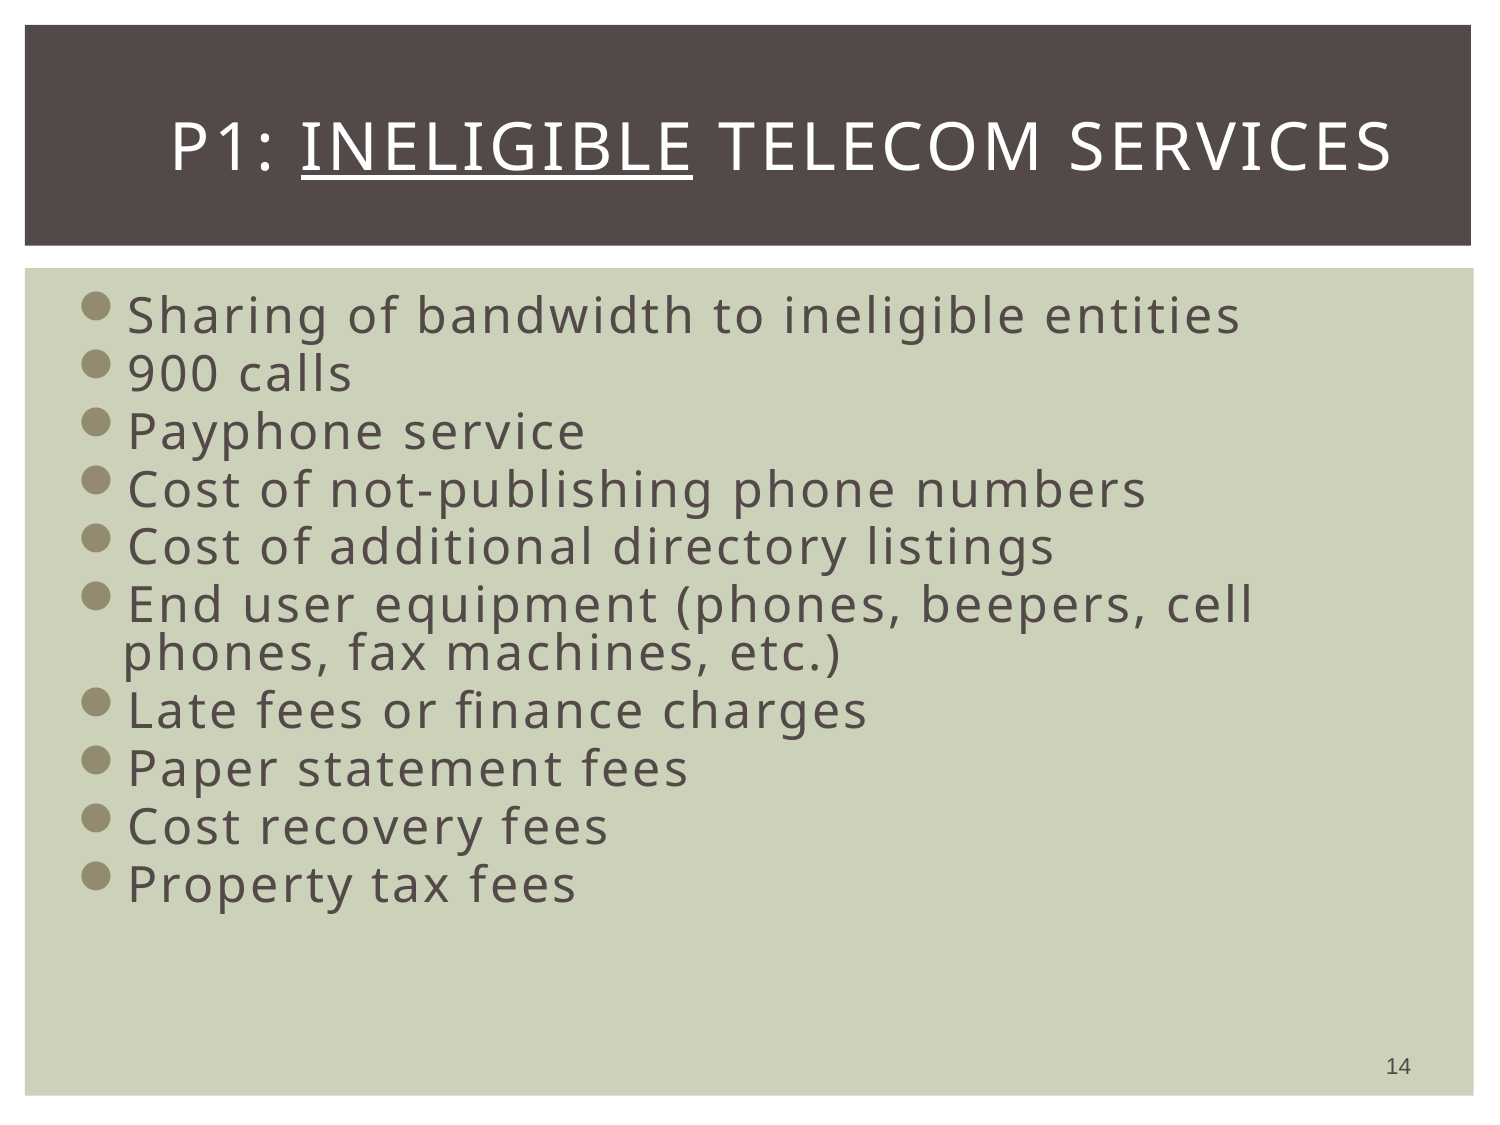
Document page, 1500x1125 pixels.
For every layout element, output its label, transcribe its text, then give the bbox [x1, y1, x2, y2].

list Sharing of bandwidth to ineligible entities 900 calls Payphone service Cost of not-publishing phone numbers Cost of additional directory listings End user equipment (phones, beepers, cell phones, fax machines, etc.) Late fees or finance charges Paper statement fees Cost recovery fees Property tax fees [62, 287, 1463, 1090]
title P1: Ineligible Telecom Services [62, 62, 1500, 225]
slide_number 14 [1349, 1041, 1448, 1089]
